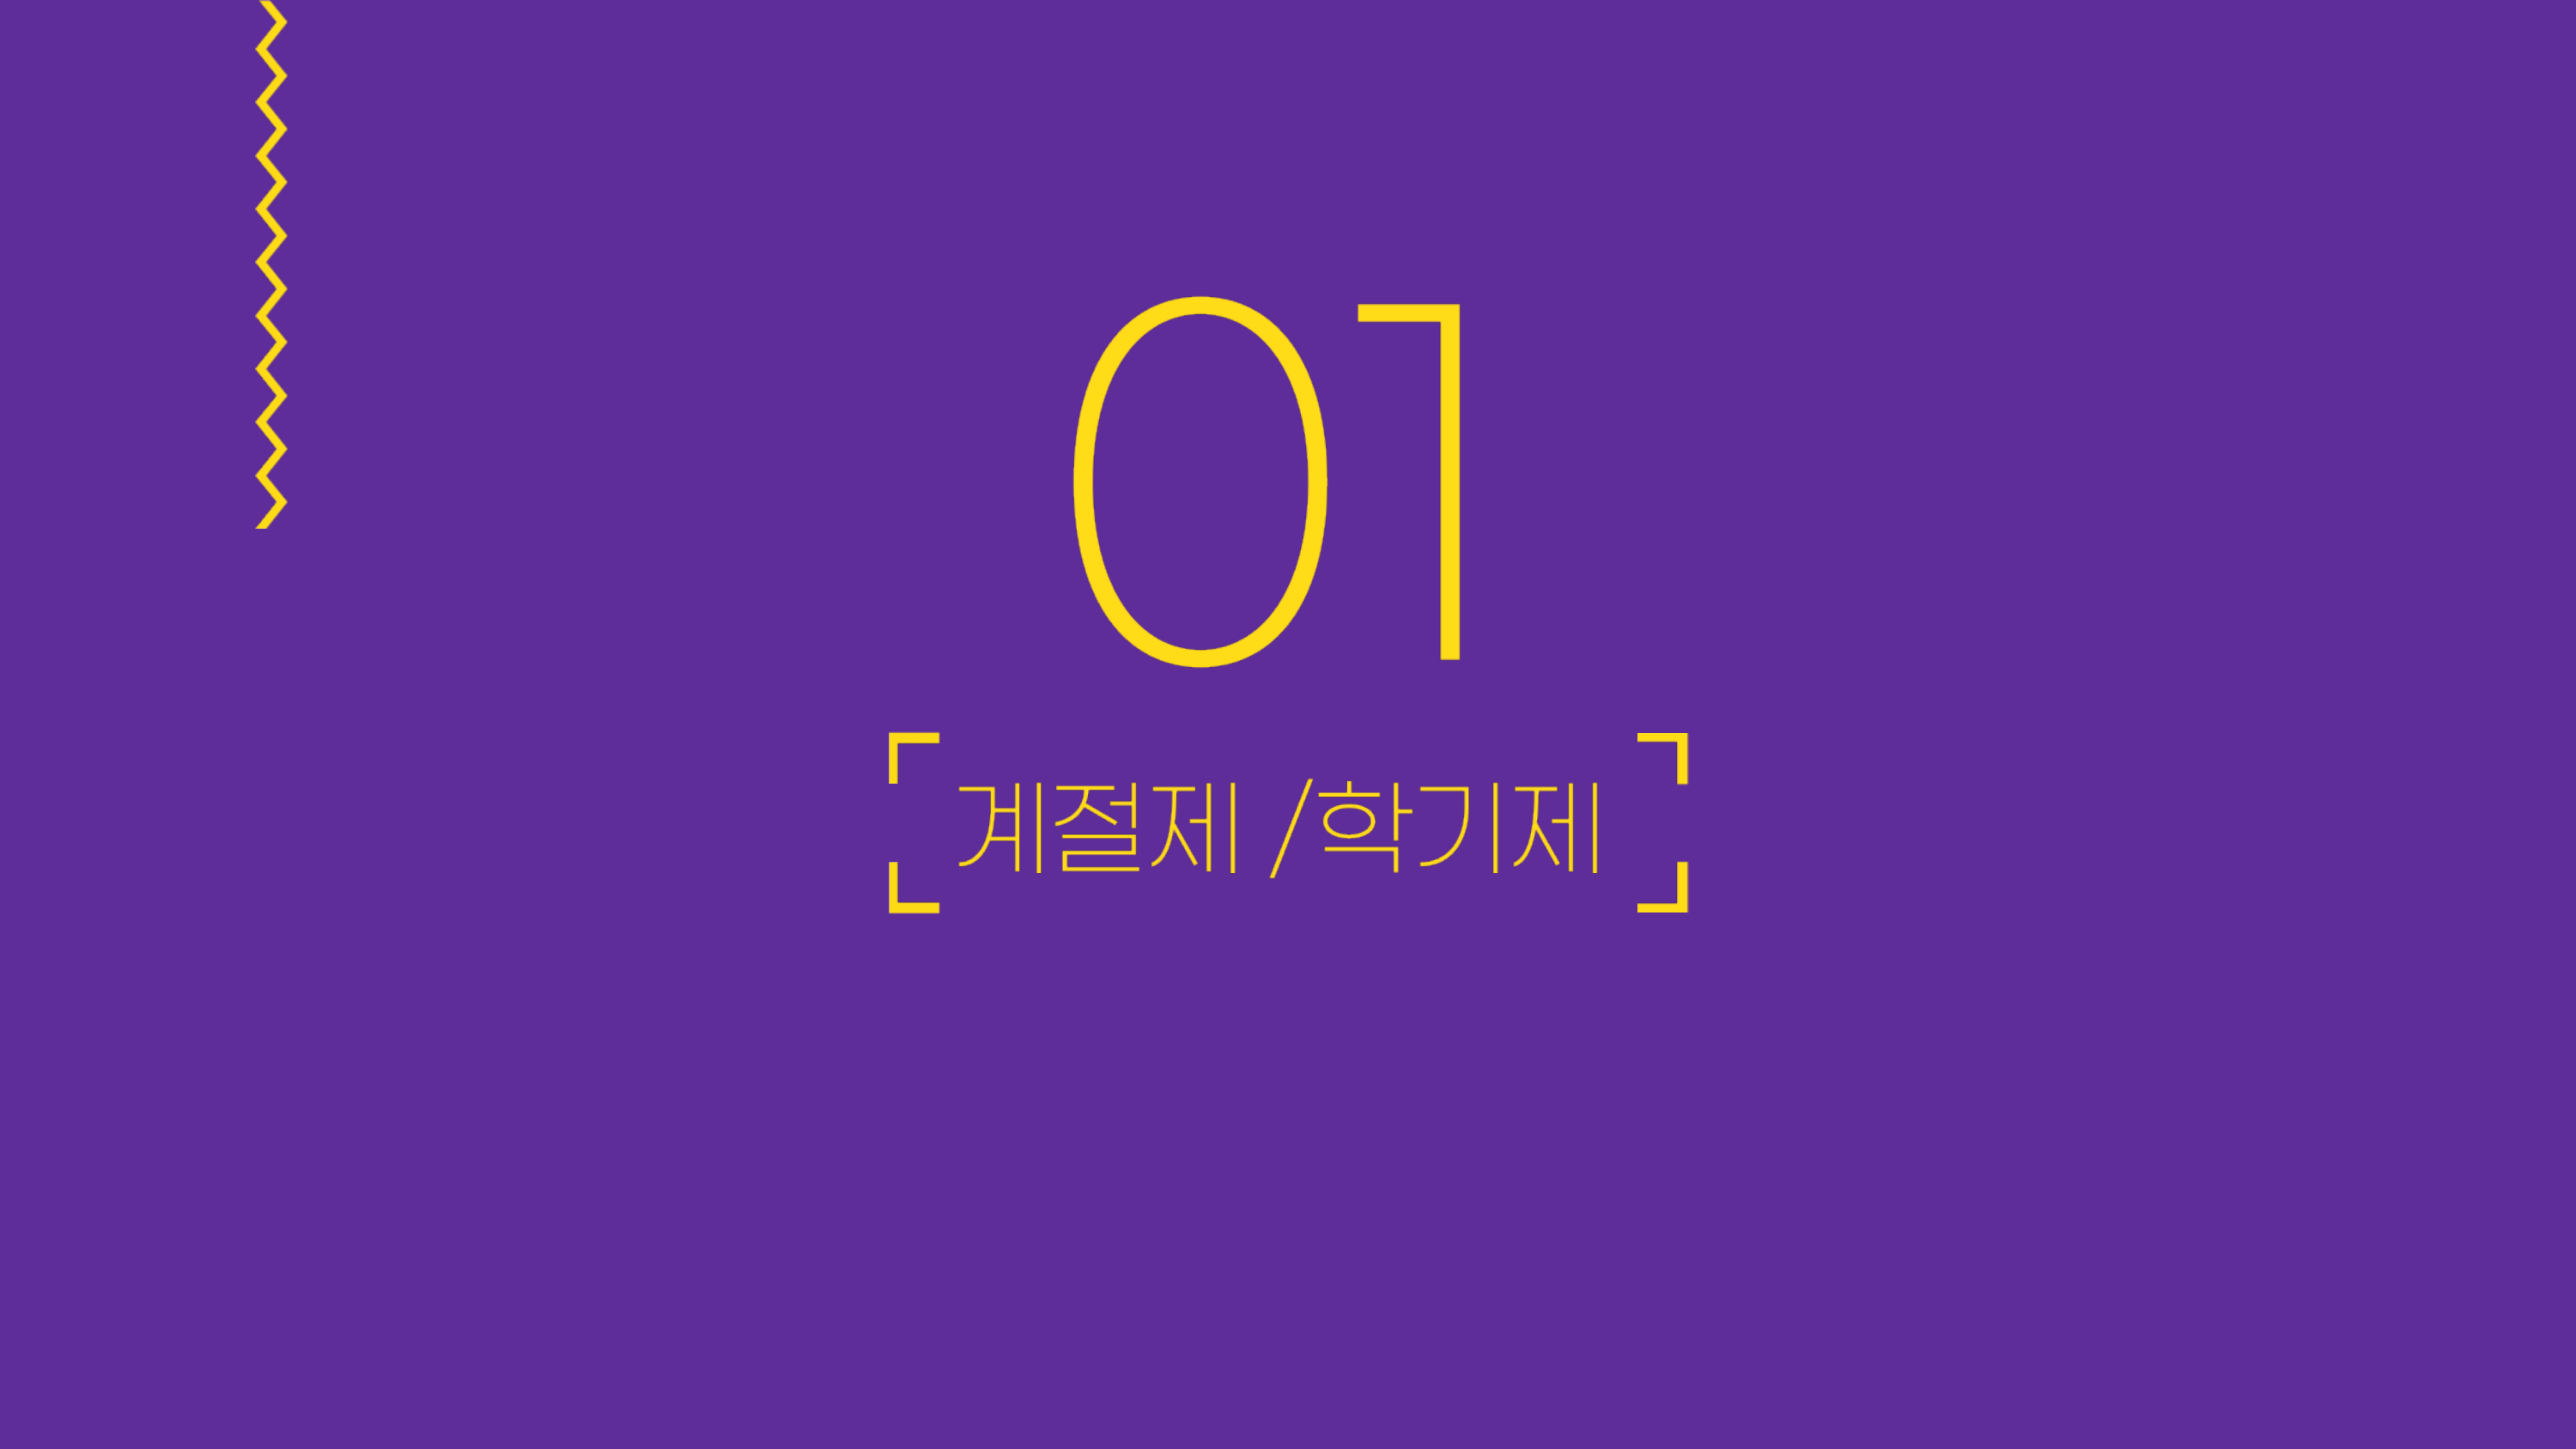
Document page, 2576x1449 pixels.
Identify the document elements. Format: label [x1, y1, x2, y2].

picture [256, 281, 287, 528]
text_box [1637, 860, 1689, 913]
picture [256, 1, 287, 247]
picture [819, 143, 1712, 928]
text_box [1637, 733, 1689, 785]
text_box [888, 731, 940, 784]
text_box [888, 862, 940, 914]
text_box [7, 247, 536, 281]
